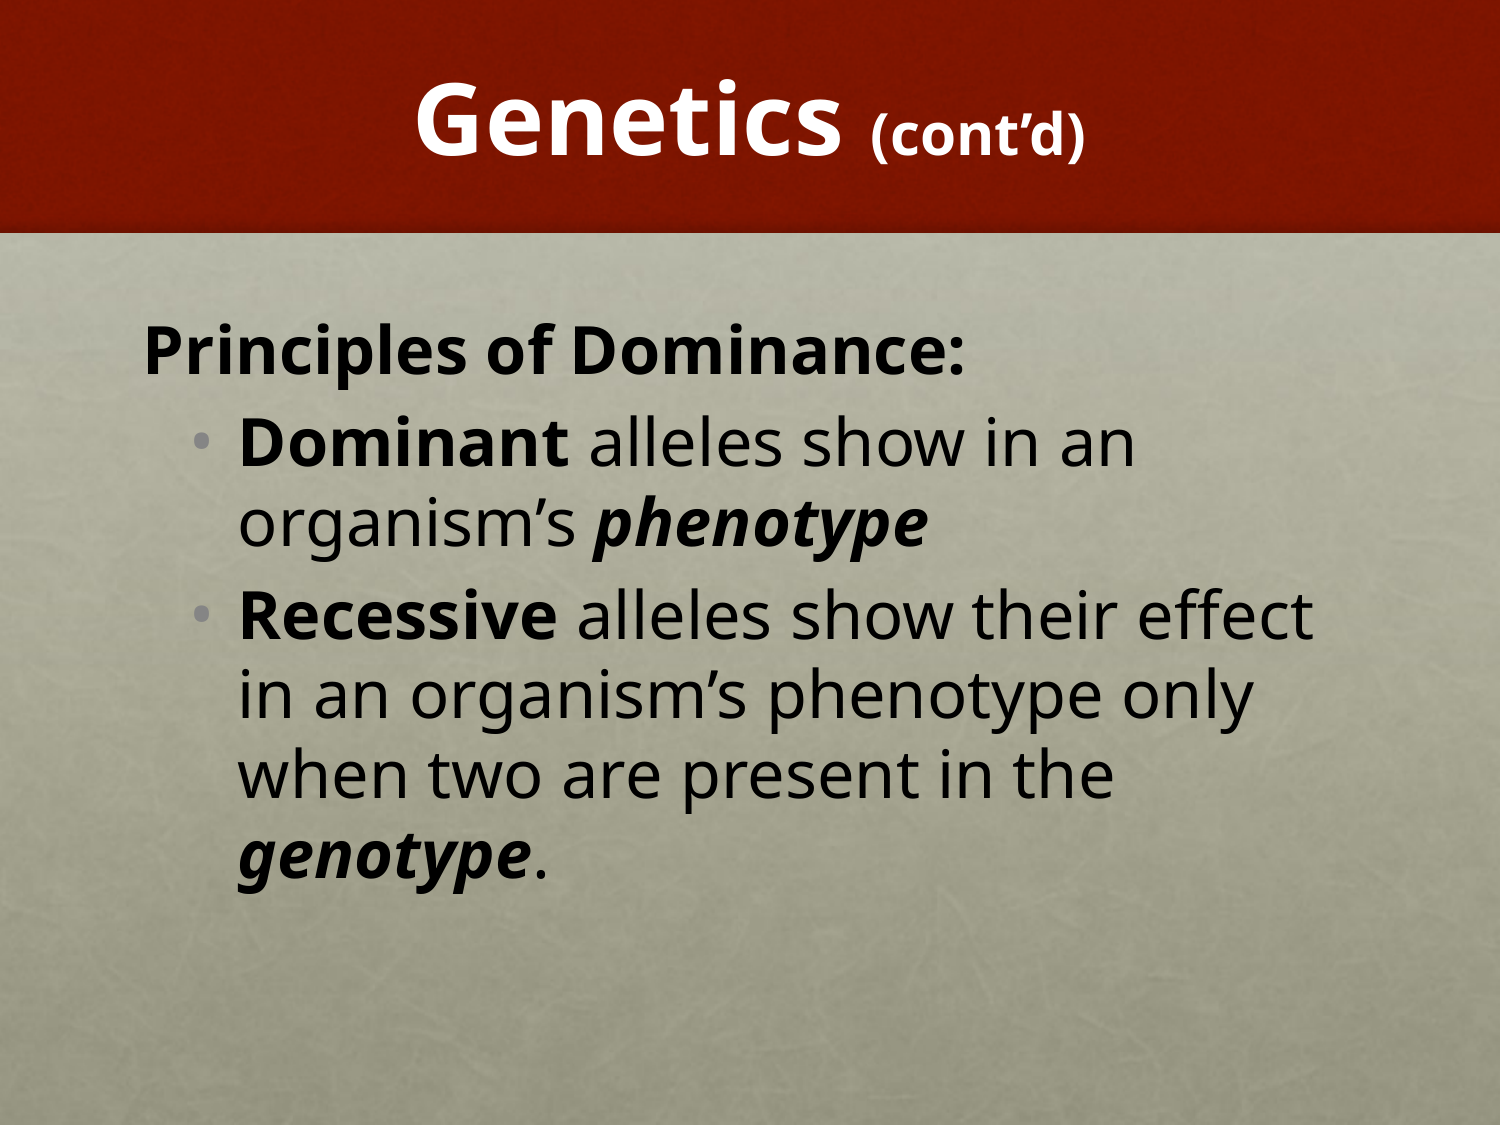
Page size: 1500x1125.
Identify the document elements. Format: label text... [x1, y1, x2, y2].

picture [0, 214, 1500, 1125]
title Genetics (cont’d) [127, 10, 1372, 221]
list Principles of Dominance: Dominant alleles show in an organism’s phenotype Recessive alleles show their effect in an organism’s phenotype only when two are present in the genotype. [127, 299, 1372, 1005]
